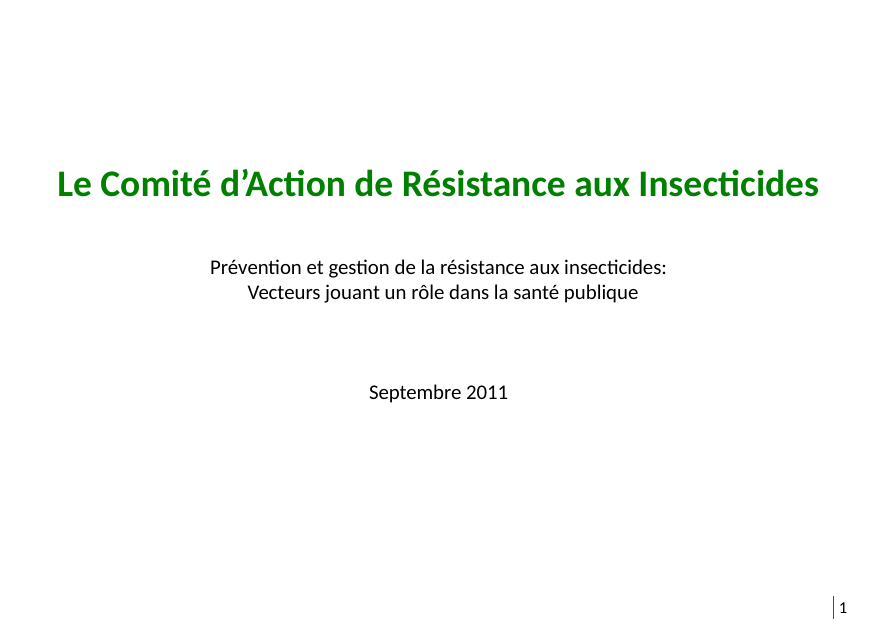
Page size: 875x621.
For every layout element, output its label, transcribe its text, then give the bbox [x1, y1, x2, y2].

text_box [823, 589, 863, 621]
text_box Le Comité d’Action de Résistance aux Insecticides Prévention et gestion de la résistance aux insecticides: Vecteurs jouant un rôle dans la santé publique Septembre 2011 [42, 151, 835, 436]
